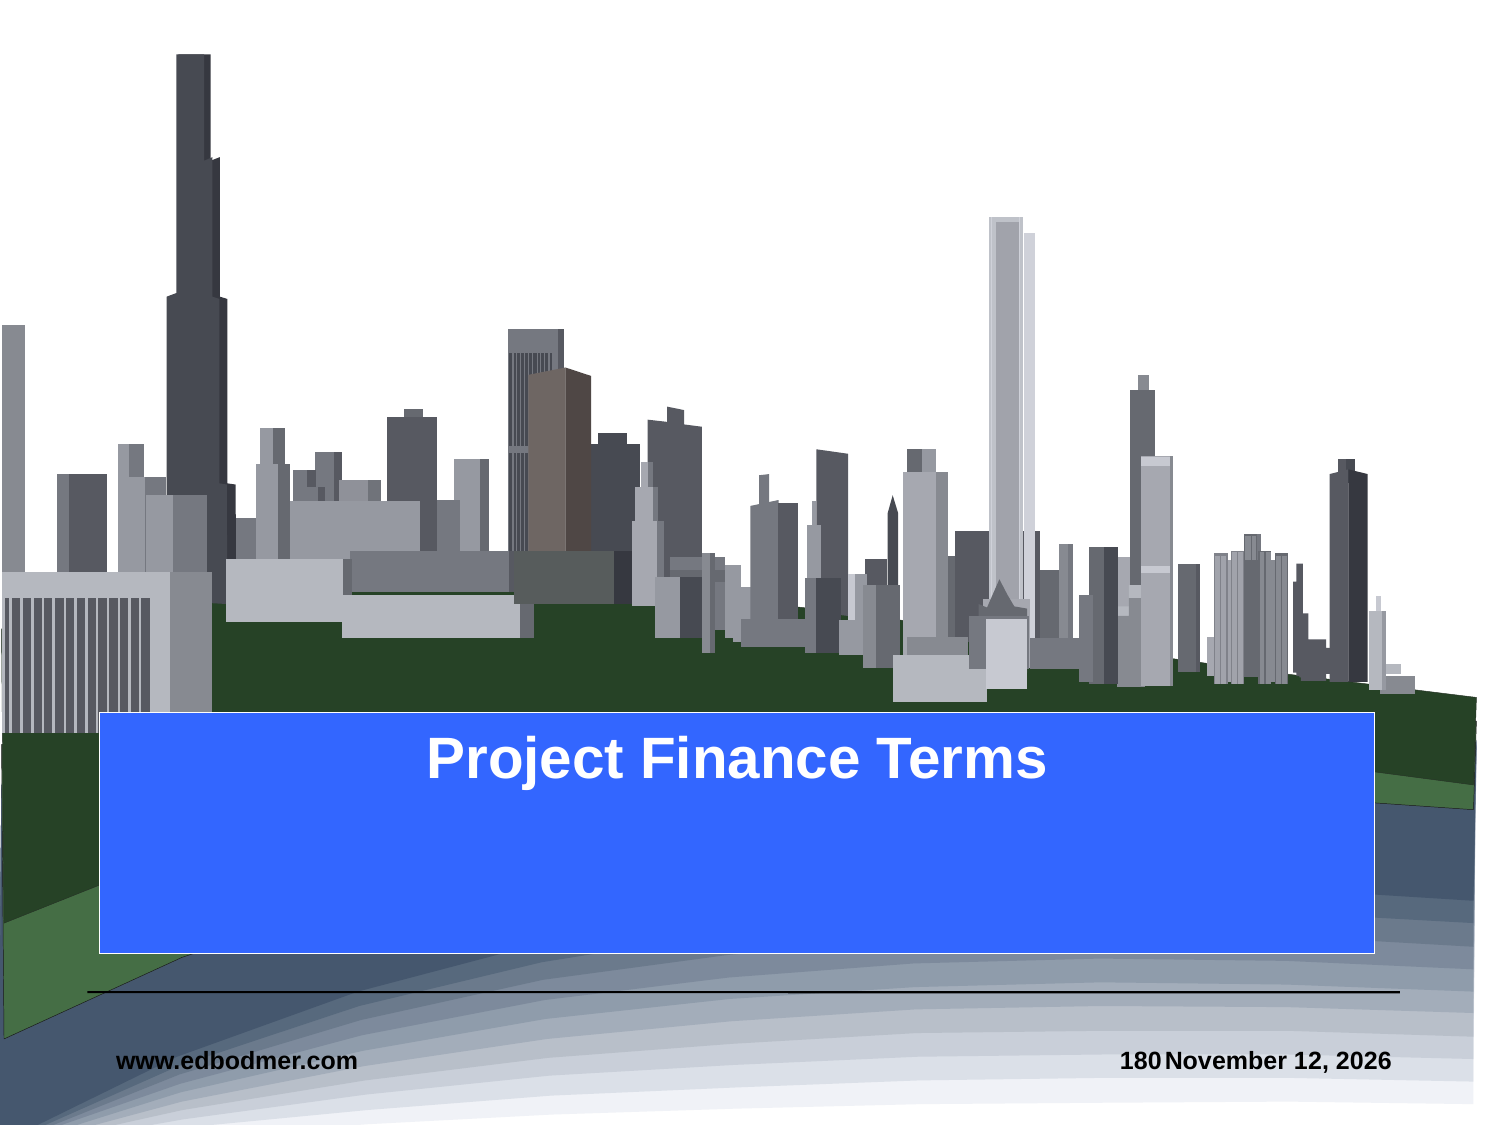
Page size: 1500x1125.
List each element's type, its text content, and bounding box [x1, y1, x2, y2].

title Project Finance Terms [99, 712, 1375, 954]
